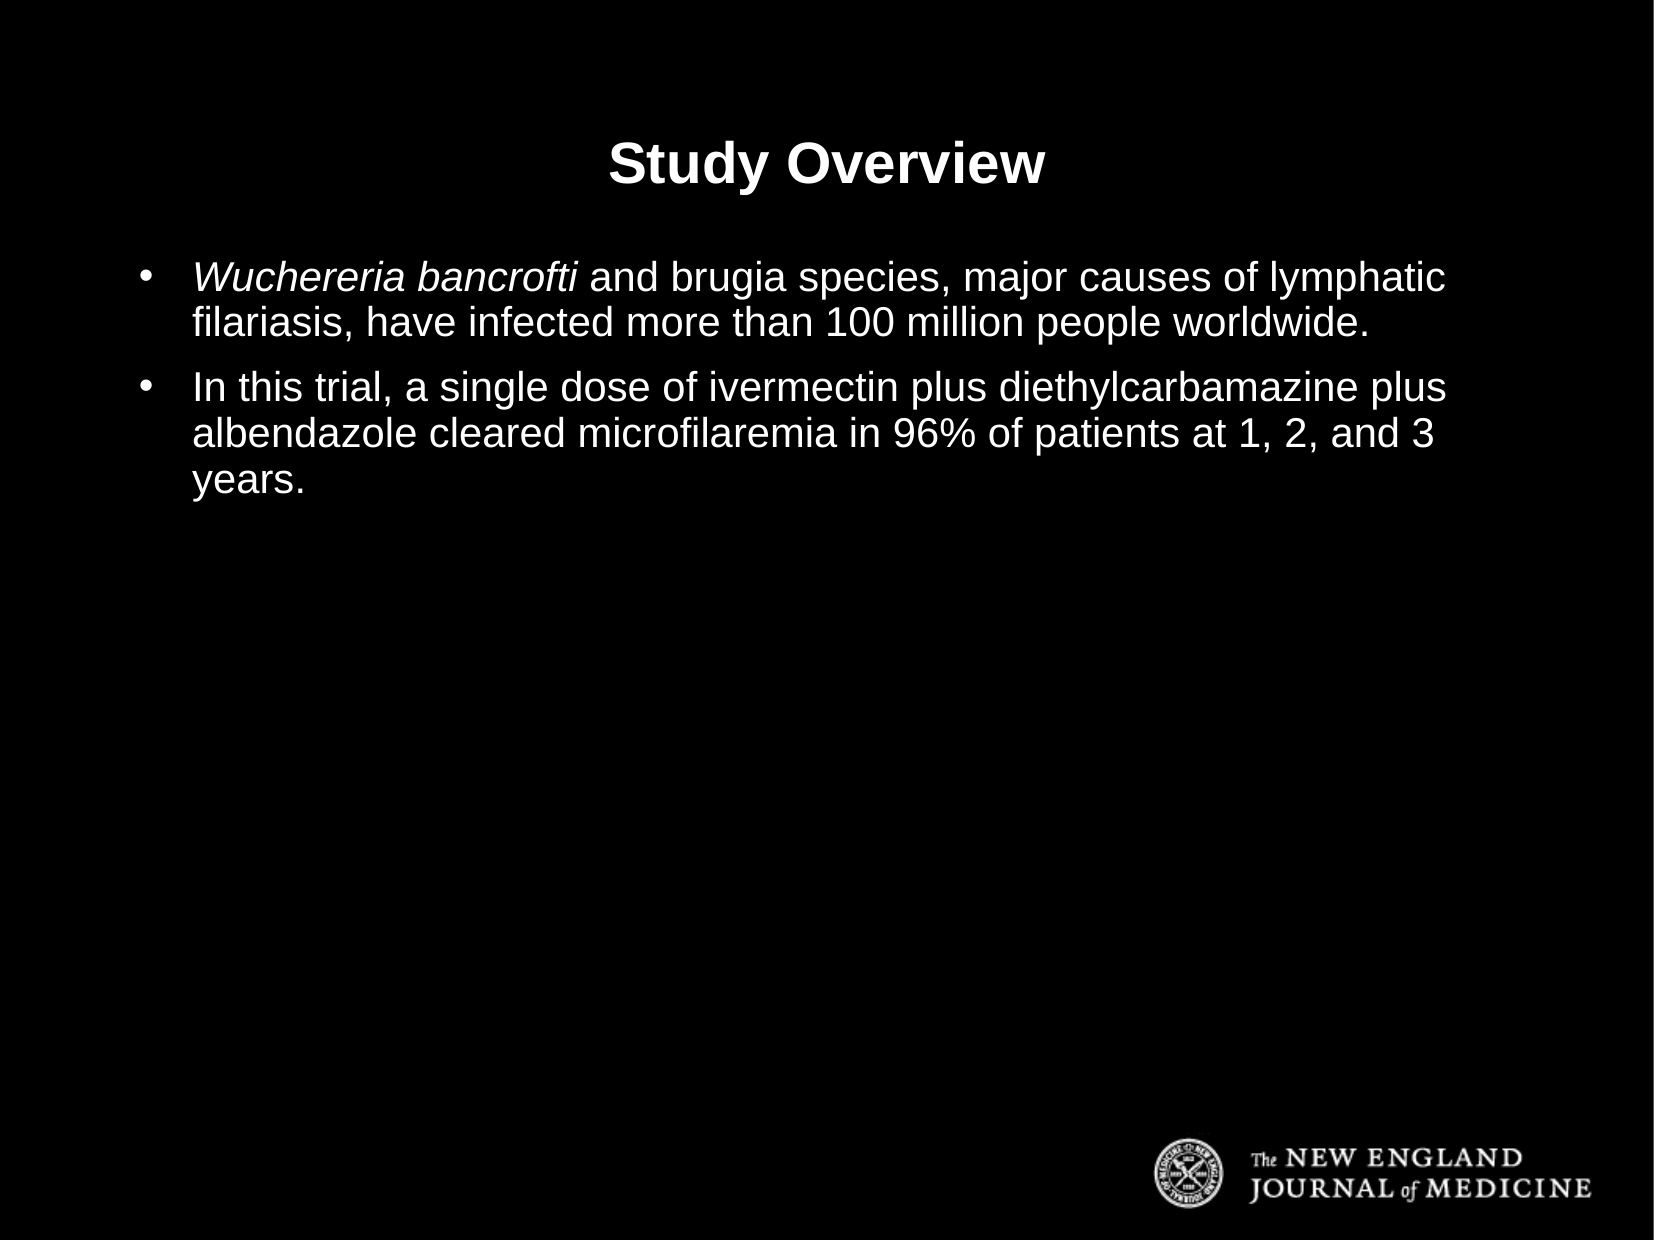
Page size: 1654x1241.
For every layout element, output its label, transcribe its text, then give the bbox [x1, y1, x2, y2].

list Wuchereria bancrofti and brugia species, major causes of lymphatic filariasis, have infected more than 100 million people worldwide. In this trial, a single dose of ivermectin plus diethylcarbamazine plus albendazole cleared microfilaremia in 96% of patients at 1, 2, and 3 years. [121, 253, 1534, 1115]
text_box Study Overview [121, 129, 1533, 198]
picture [1141, 1133, 1606, 1213]
